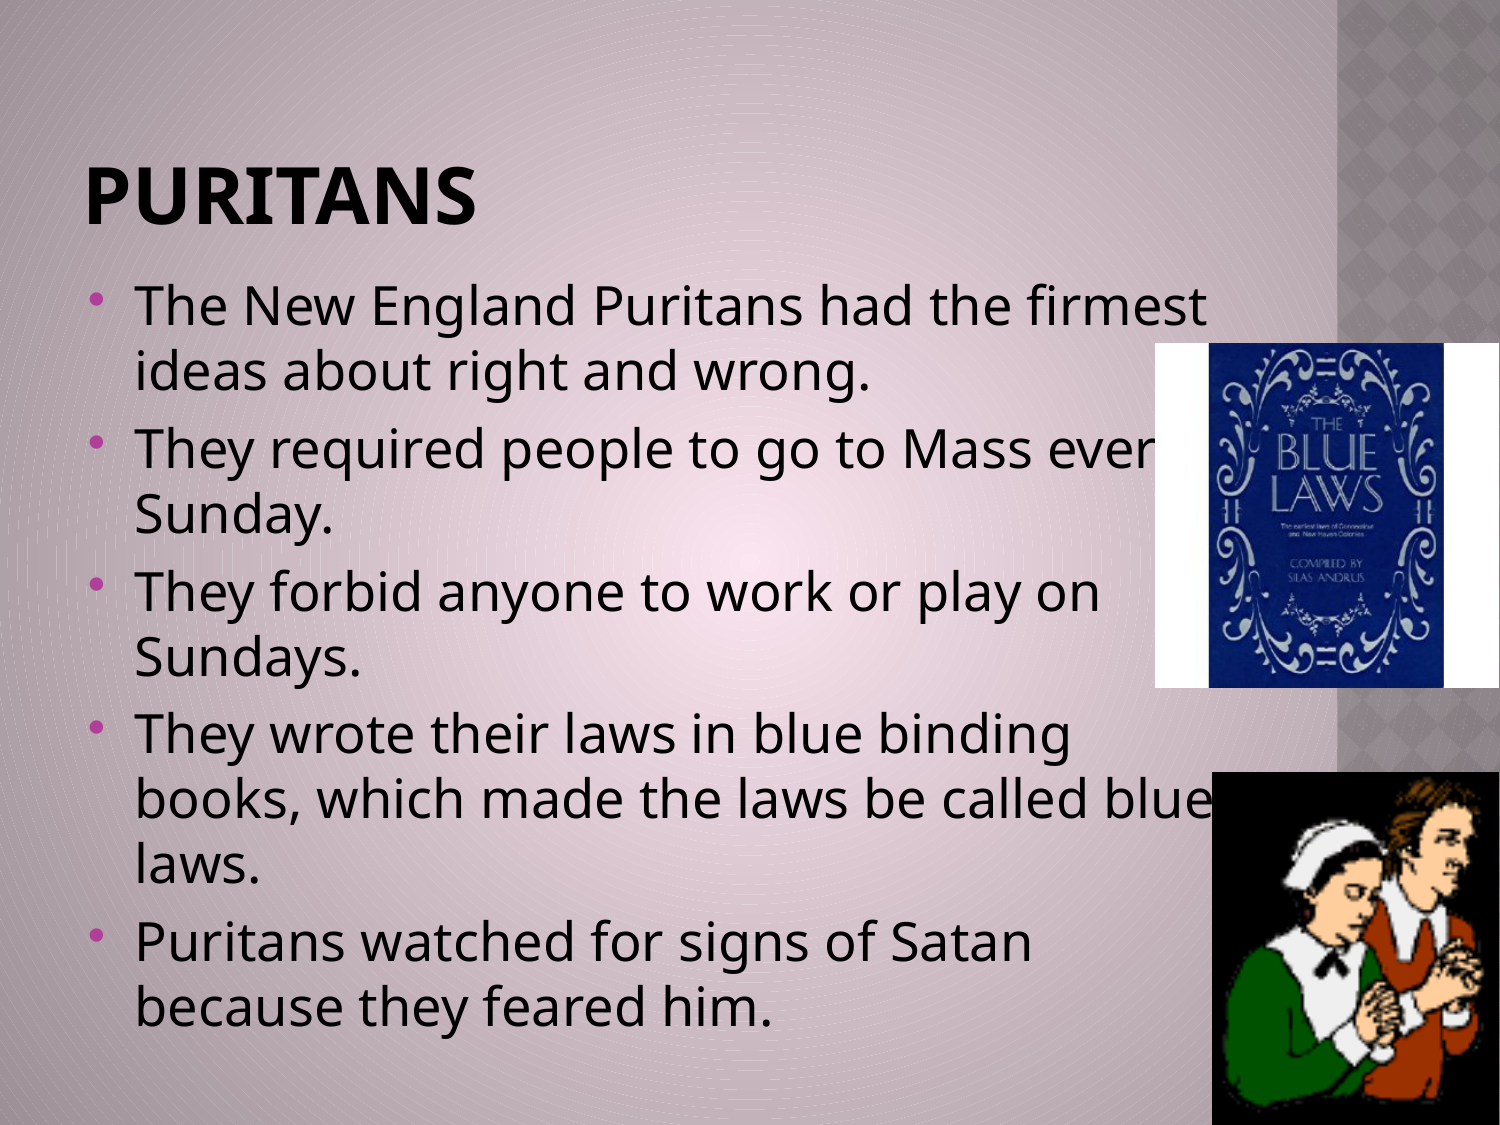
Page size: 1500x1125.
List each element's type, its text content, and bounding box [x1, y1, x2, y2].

picture [1154, 343, 1500, 688]
title puritans [75, 52, 1263, 240]
list The New England Puritans had the firmest ideas about right and wrong. They required people to go to Mass every Sunday. They forbid anyone to work or play on Sundays. They wrote their laws in blue binding books, which made the laws be called blue laws. Puritans watched for signs of Satan because they feared him. [75, 264, 1263, 1059]
picture [1212, 771, 1500, 1125]
